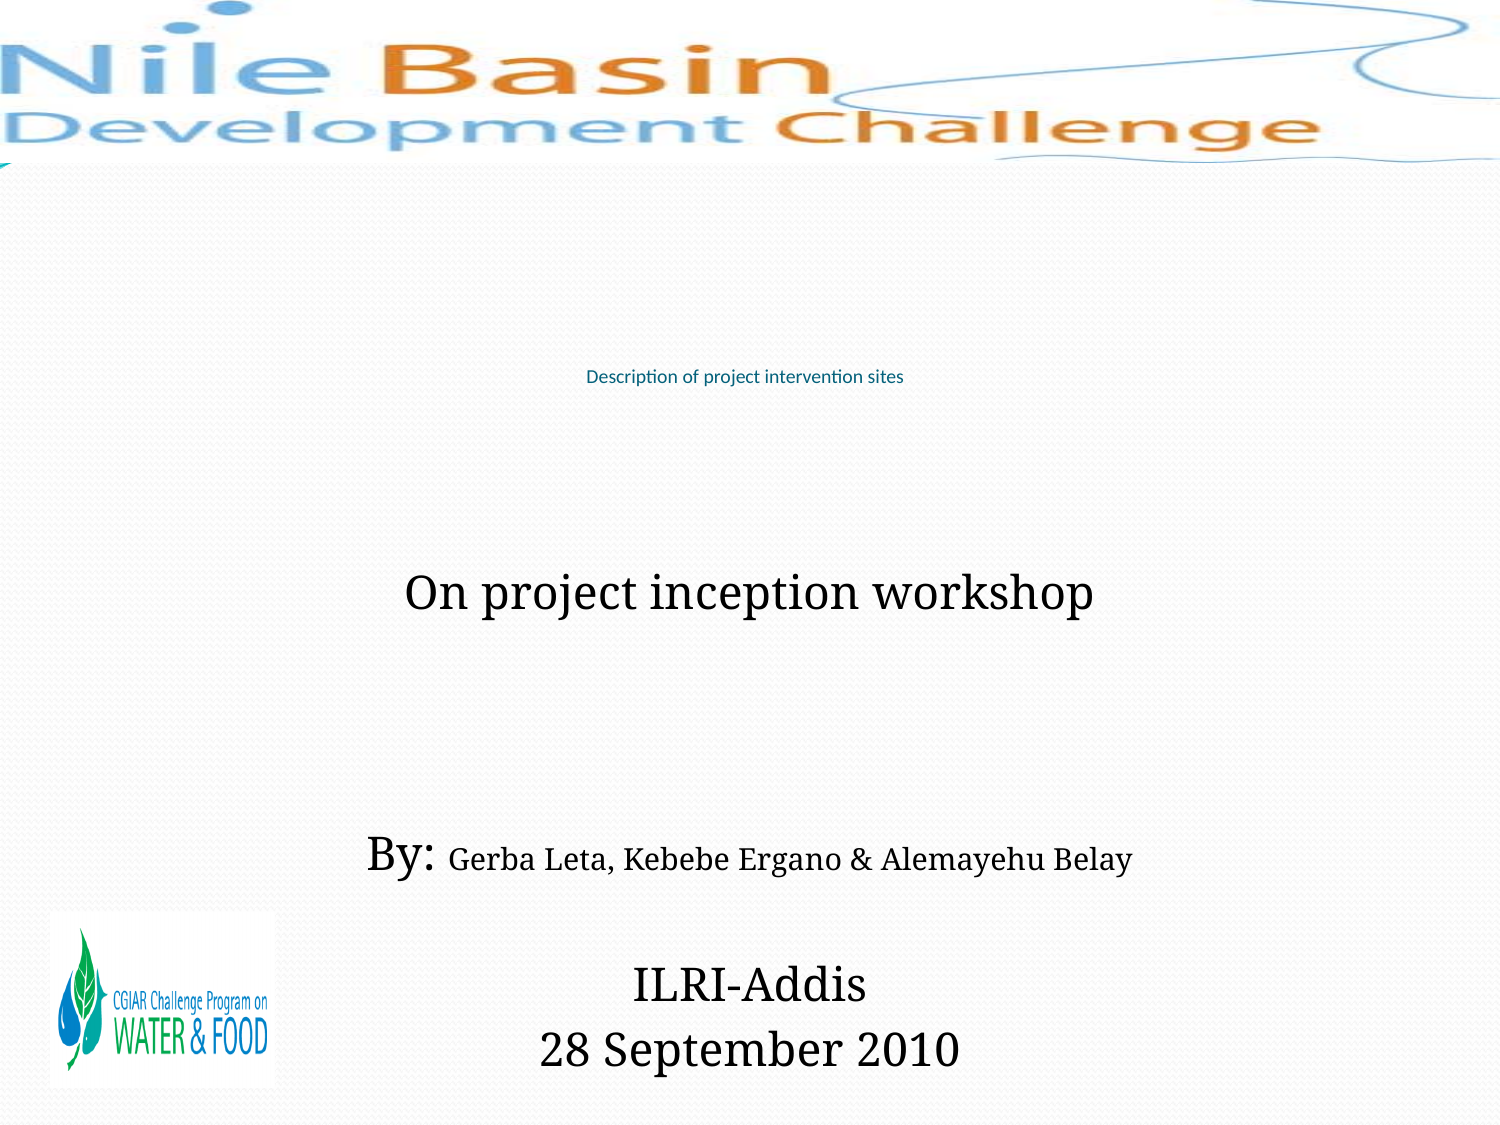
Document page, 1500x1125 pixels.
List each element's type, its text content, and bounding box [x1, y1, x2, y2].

picture [0, 0, 1500, 163]
list On project inception workshop By: Gerba Leta, Kebebe Ergano & Alemayehu Belay ILRI-Addis 28 September 2010 [75, 425, 1425, 1088]
title Description of project intervention sites [75, 175, 1425, 388]
table_cell Diga [276, 914, 282, 1088]
picture [49, 912, 276, 1088]
